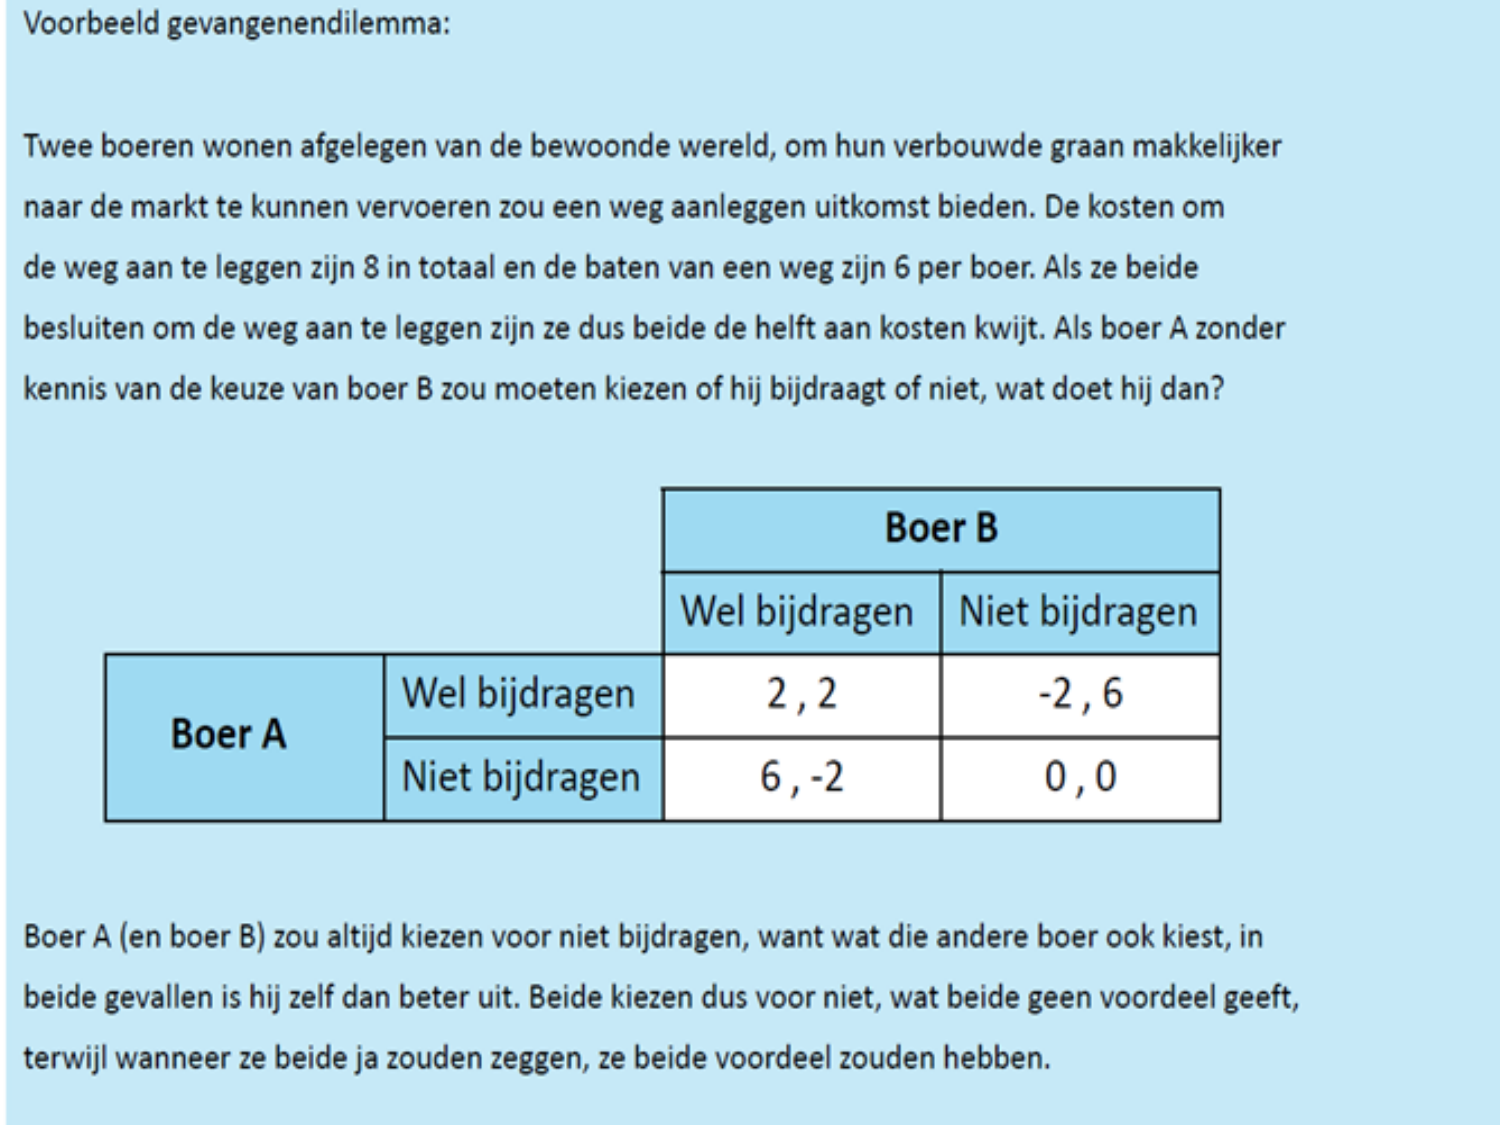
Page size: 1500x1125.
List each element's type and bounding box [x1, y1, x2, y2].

list [0, 0, 1500, 1125]
